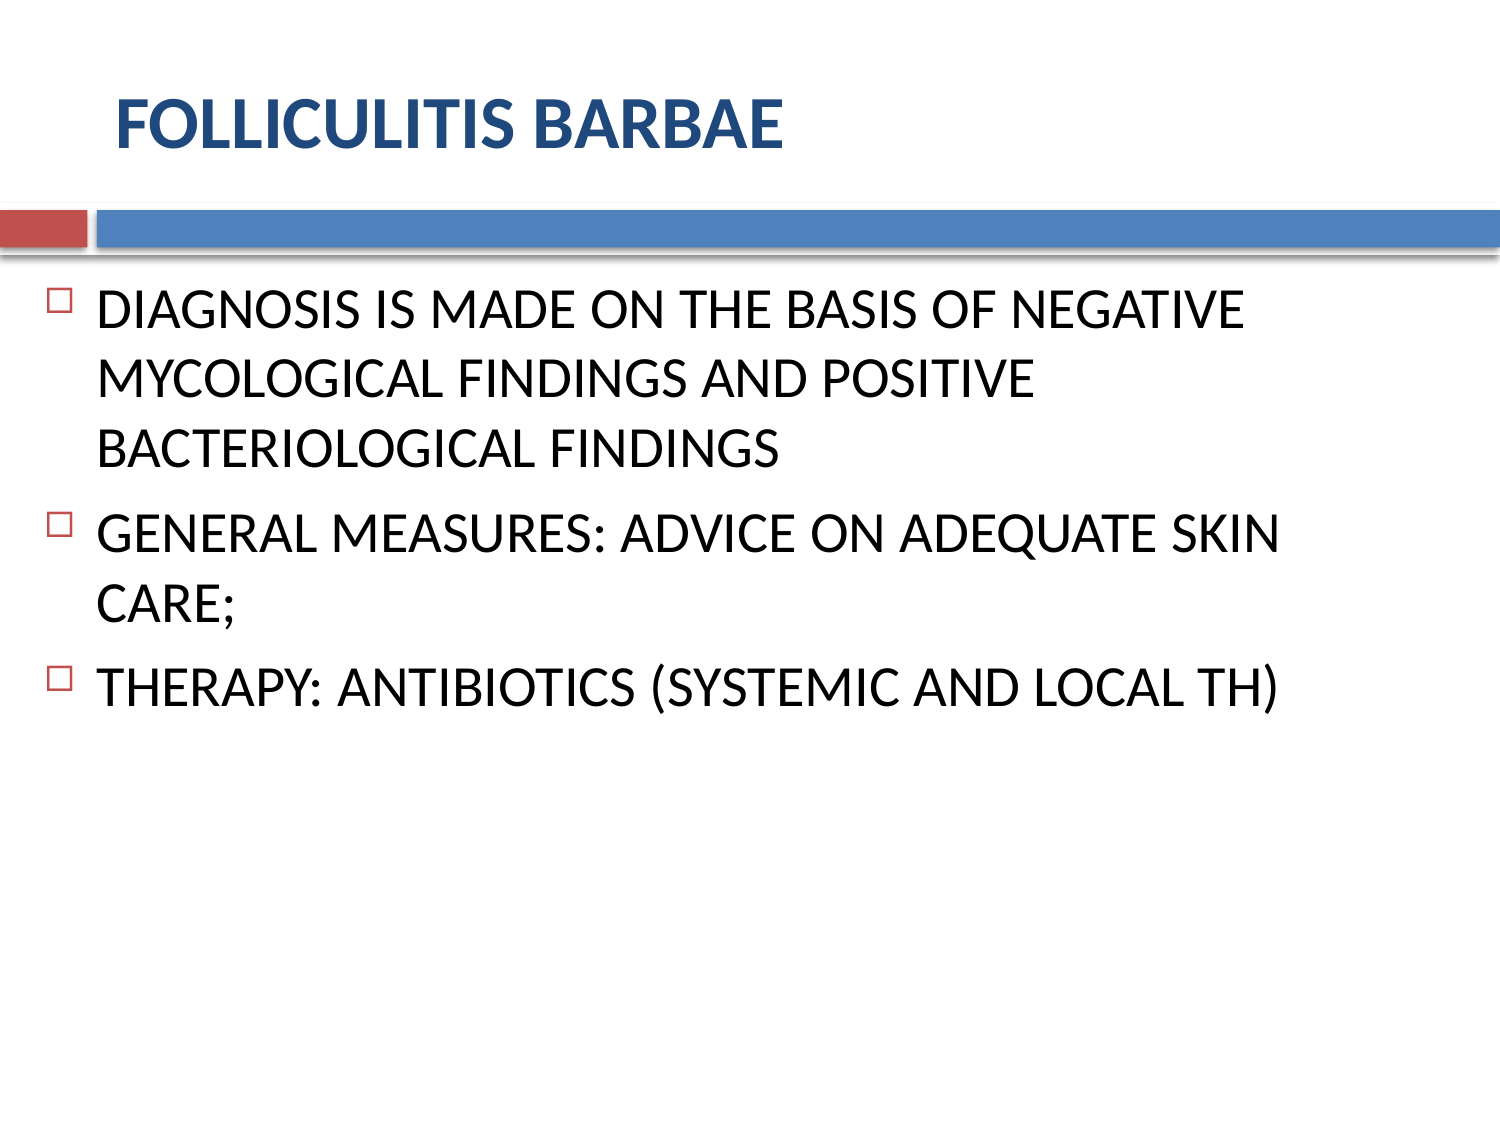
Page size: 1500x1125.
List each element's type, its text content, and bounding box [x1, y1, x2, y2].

list DIAGNOSIS IS MADE ON THE BASIS OF NEGATIVE MYCOLOGICAL FINDINGS AND POSITIVE BACTERIOLOGICAL FINDINGS GENERAL MEASURES: ADVICE ON ADEQUATE SKIN CARE; THERAPY: ANTIBIOTICS (SYSTEMIC AND LOCAL TH) [29, 262, 1438, 1106]
title FOLLICULITIS BARBAE [100, 37, 1438, 200]
